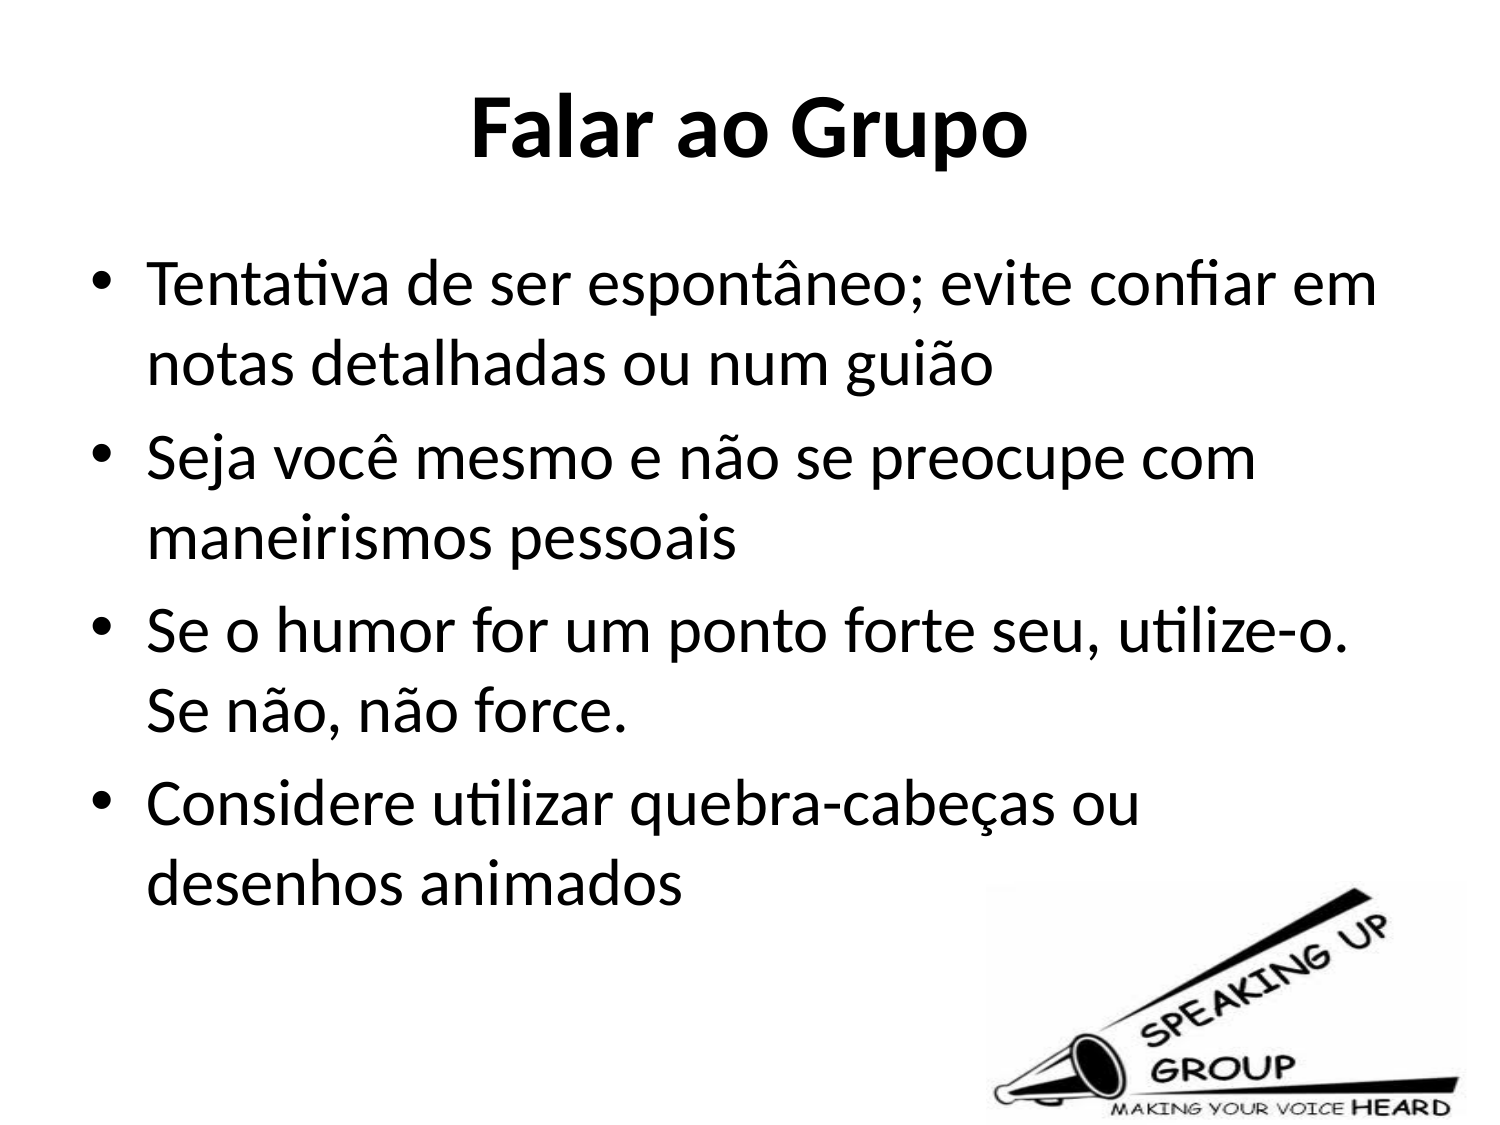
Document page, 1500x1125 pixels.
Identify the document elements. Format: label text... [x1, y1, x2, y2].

title Falar ao Grupo [74, 44, 1426, 197]
picture [985, 881, 1474, 1125]
list Tentativa de ser espontâneo; evite confiar em notas detalhadas ou num guião Seja você mesmo e não se preocupe com maneirismos pessoais Se o humor for um ponto forte seu, utilize-o. Se não, não force. Considere utilizar quebra-cabeças ou desenhos animados [74, 231, 1426, 1006]
